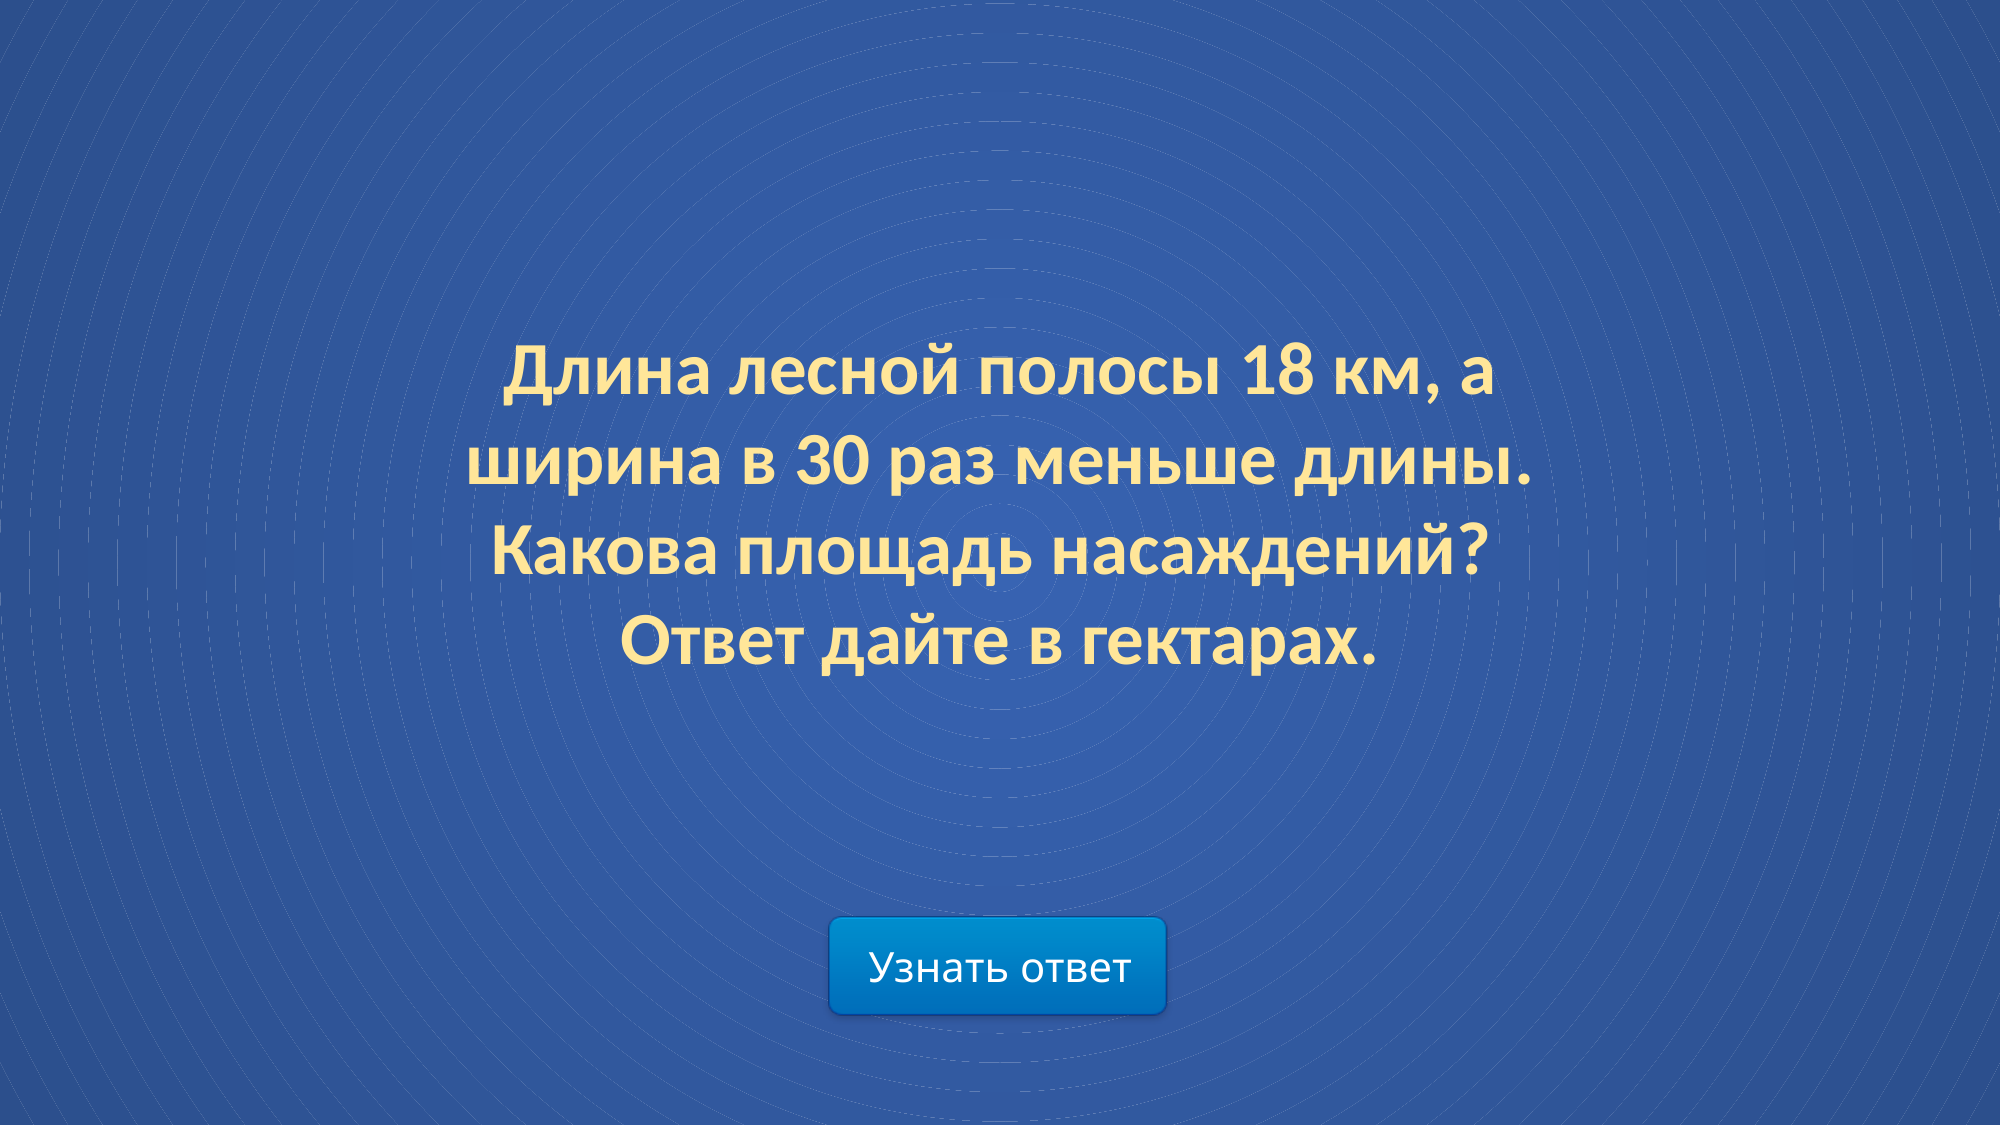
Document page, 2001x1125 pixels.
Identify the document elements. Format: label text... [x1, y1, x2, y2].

picture [793, 902, 1180, 1035]
text_box Длина лесной полосы 18 км, а ширина в 30 раз меньше длины. Какова площадь насаждений? Ответ дайте в гектарах. [403, 312, 1598, 775]
